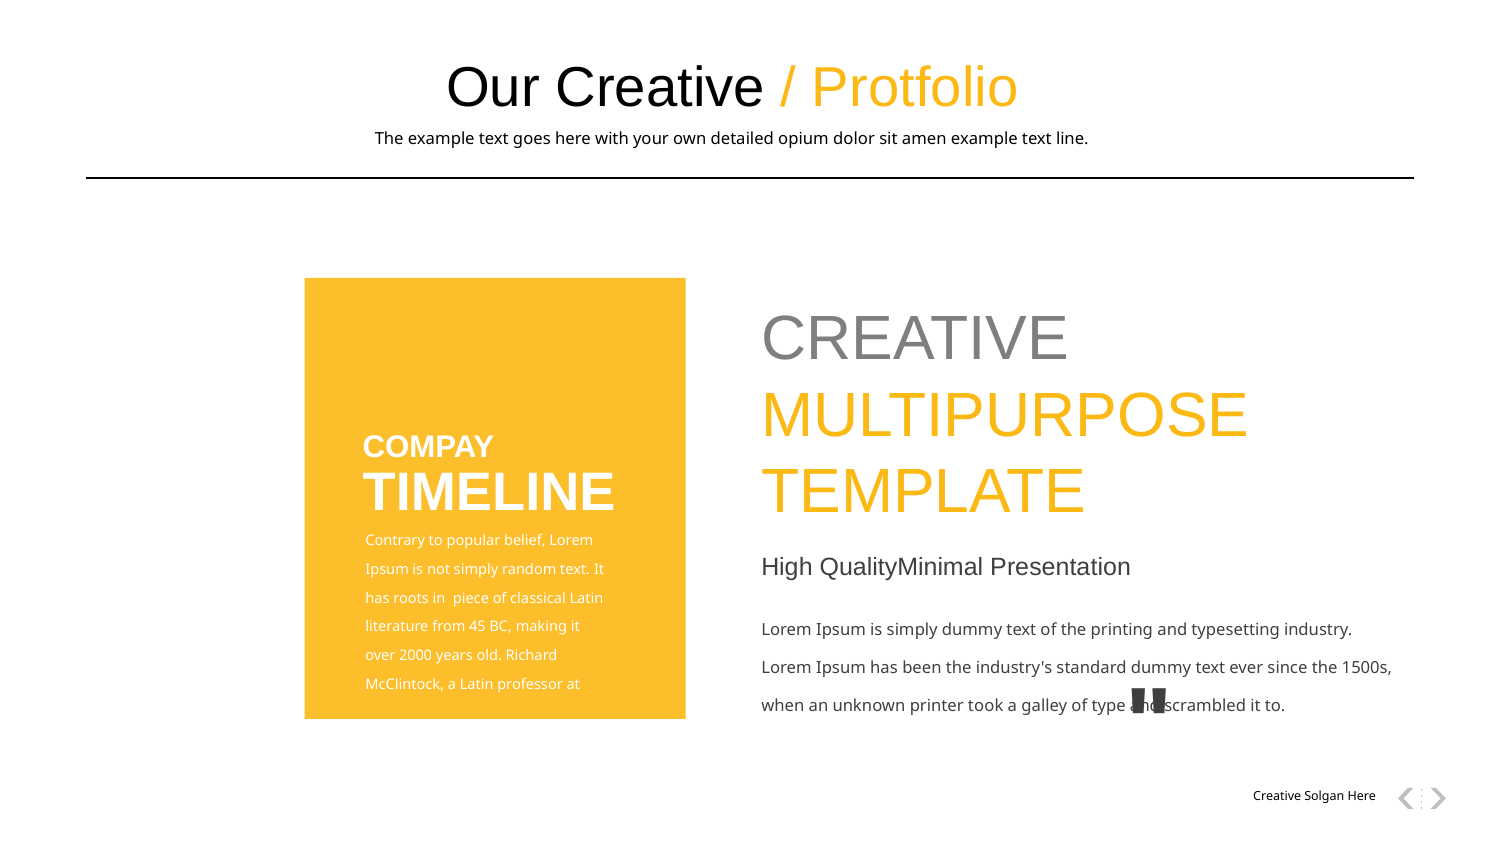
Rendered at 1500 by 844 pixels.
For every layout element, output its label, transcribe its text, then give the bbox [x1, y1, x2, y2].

text_box Our Creative / Protfolio [359, 44, 1105, 122]
picture [74, 277, 686, 720]
text_box High QualityMinimal Presentation [750, 544, 1302, 586]
text_box CREATIVE MULTIPURPOSE TEMPLATE [750, 290, 1309, 515]
text_box " [1114, 697, 1187, 800]
text_box Lorem Ipsum is simply dummy text of the printing and typesetting industry. Lorem Ipsum has been the industry's standard dummy text ever since the 1500s, when an unknown printer took a galley of type and scrambled it to. [750, 595, 1407, 697]
text_box The example text goes here with your own detailed opium dolor sit amen example text line. [335, 122, 1129, 154]
